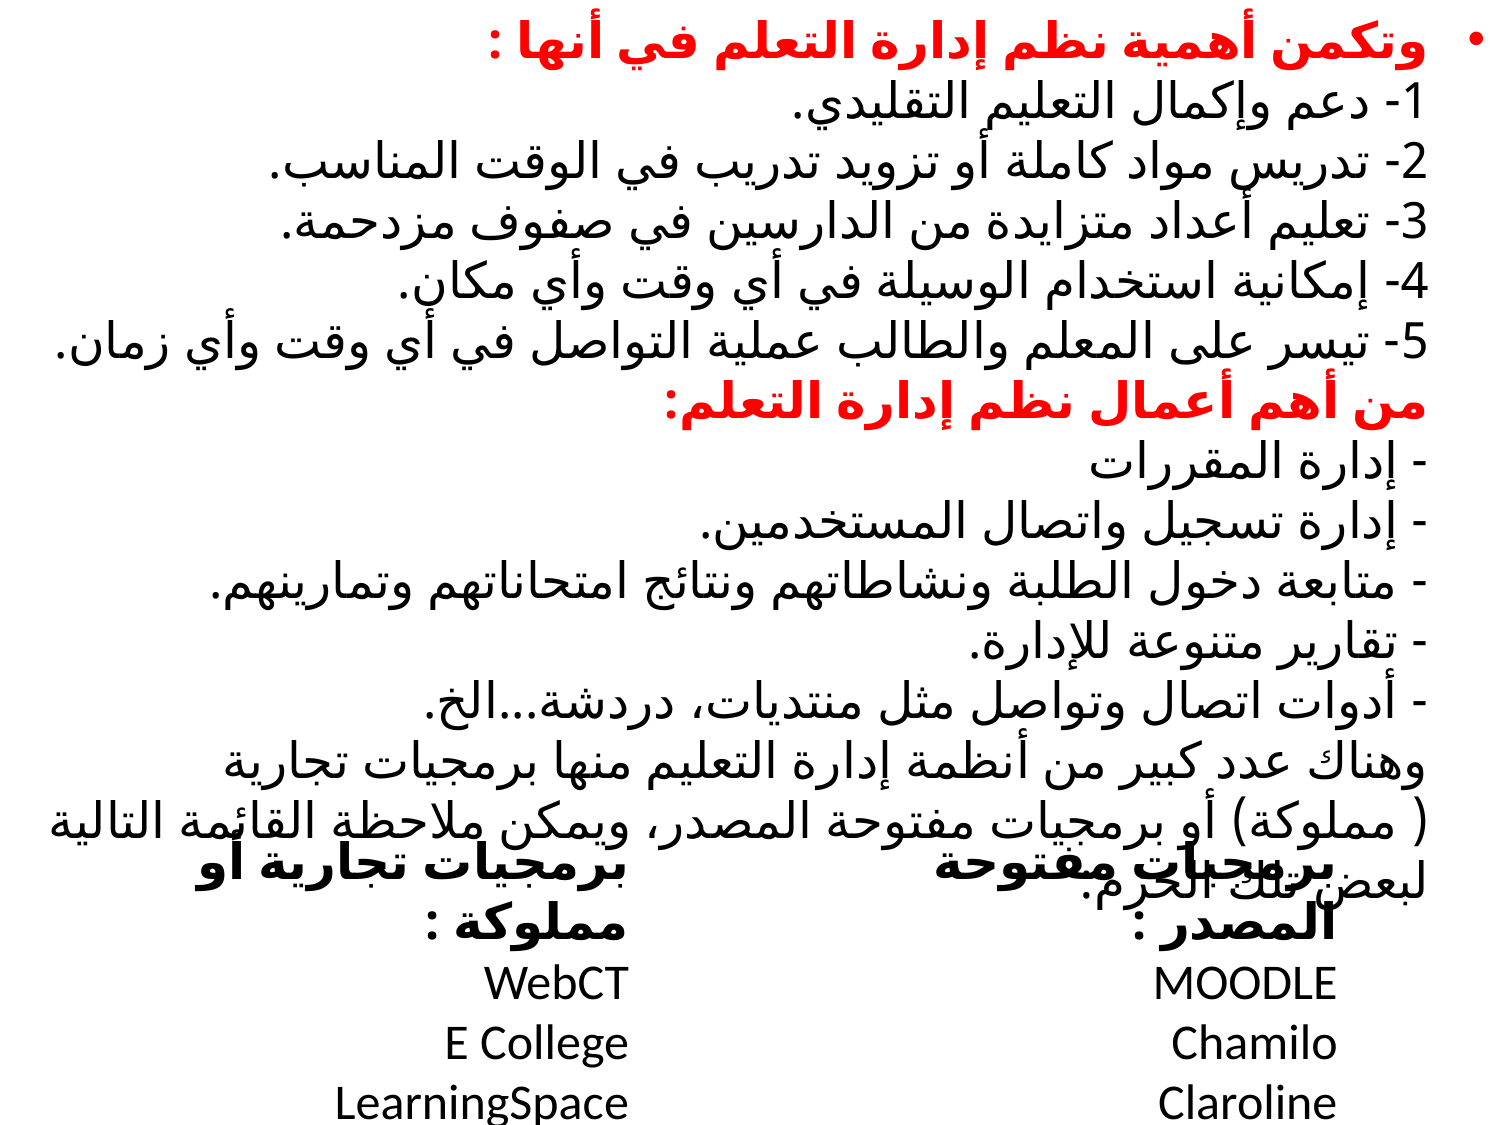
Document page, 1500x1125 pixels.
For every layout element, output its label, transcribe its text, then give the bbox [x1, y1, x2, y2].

text_box برمجيات مفتوحة المصدر : MOODLE Chamilo Claroline Ghanesa [856, 822, 1353, 1125]
list وتكمن أهمية نظم إدارة التعلم في أنها : 1- دعم وإكمال التعليم التقليدي. 2- تدريس مواد كاملة أو تزويد تدريب في الوقت المناسب. 3- تعليم أعداد متزايدة من الدارسين في صفوف مزدحمة. 4- إمكانية استخدام الوسيلة في أي وقت وأي مكان. 5- تيسر على المعلم والطالب عملية التواصل في أي وقت وأي زمان. من أهم أعمال نظم إدارة التعلم: - إدارة المقررات - إدارة تسجيل واتصال المستخدمين. - متابعة دخول الطلبة ونشاطاتهم ونتائج امتحاناتهم وتمارينهم. - تقارير متنوعة للإدارة. - أدوات اتصال وتواصل مثل منتديات، دردشة...الخ. وهناك عدد كبير من أنظمة إدارة التعليم منها برمجيات تجارية ( مملوكة) أو برمجيات مفتوحة المصدر، ويمكن ملاحظة القائمة التالية لبعض تلك الحزم: [0, 0, 1500, 862]
text_box برمجيات تجاریة أو مملوكة : WebCT E College LearningSpace Blackboar [112, 822, 644, 1125]
